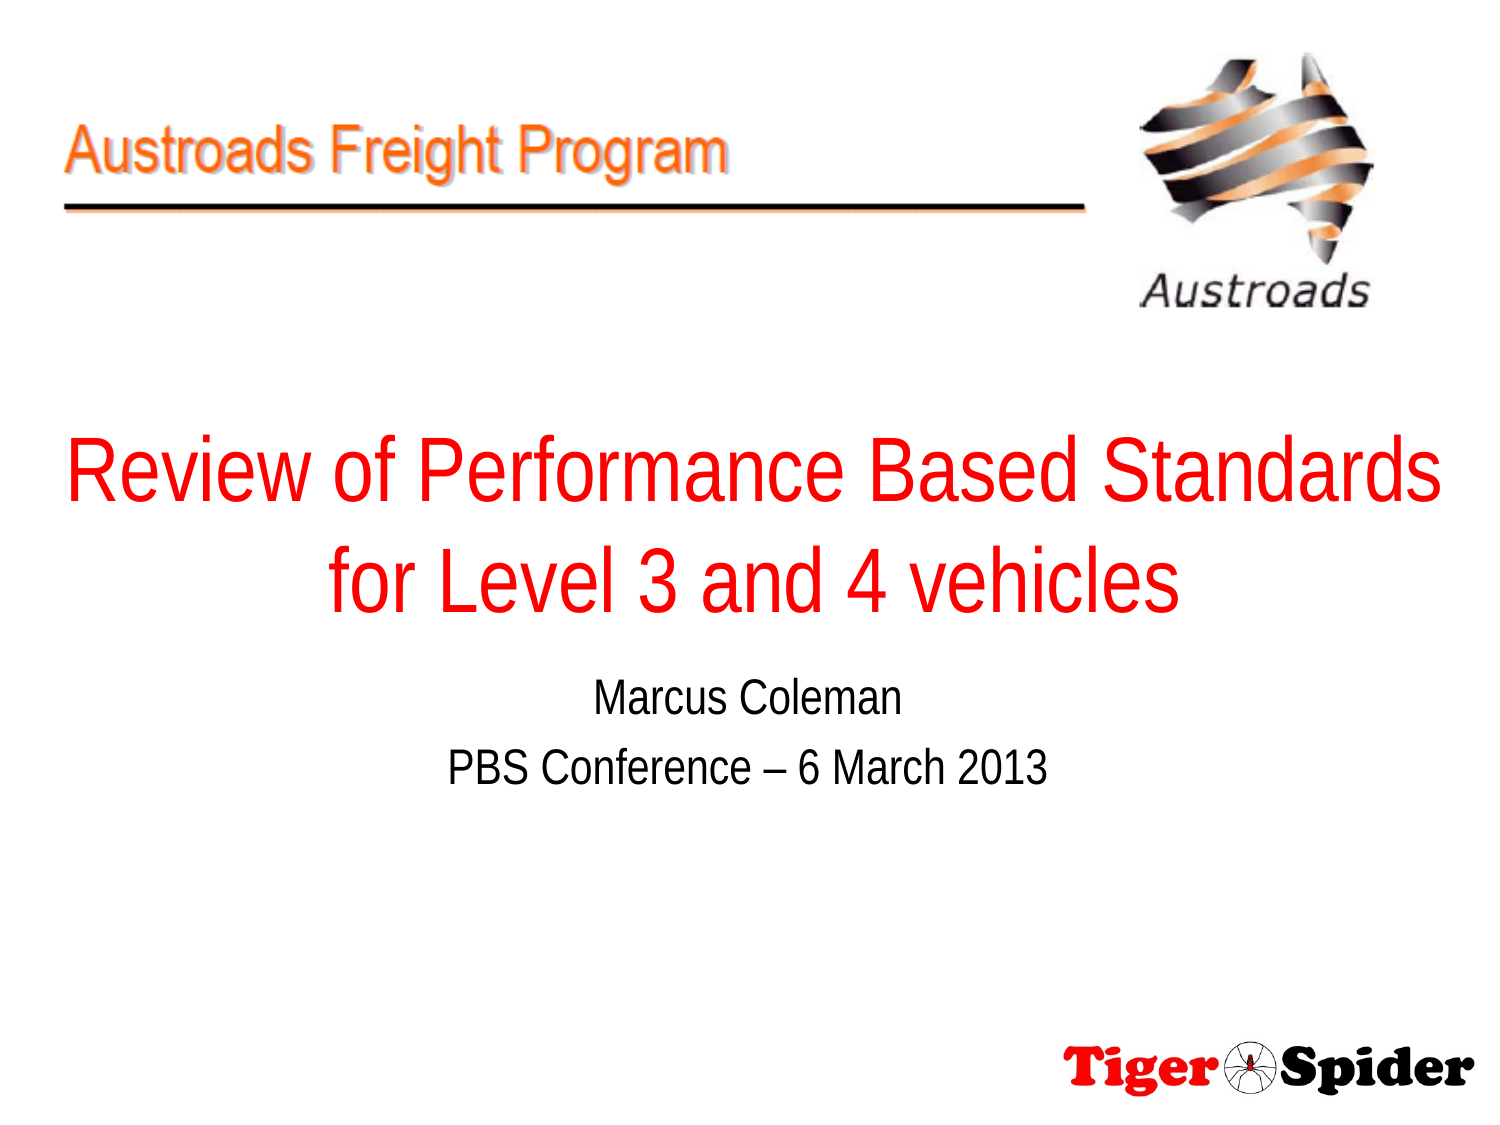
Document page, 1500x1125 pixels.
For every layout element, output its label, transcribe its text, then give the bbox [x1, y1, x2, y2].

picture [13, 15, 1483, 350]
picture [1033, 1023, 1500, 1102]
list Marcus Coleman PBS Conference – 6 March 2013 [13, 656, 1483, 1059]
title Review of Performance Based Standards for Level 3 and 4 vehicles [5, 349, 1500, 691]
